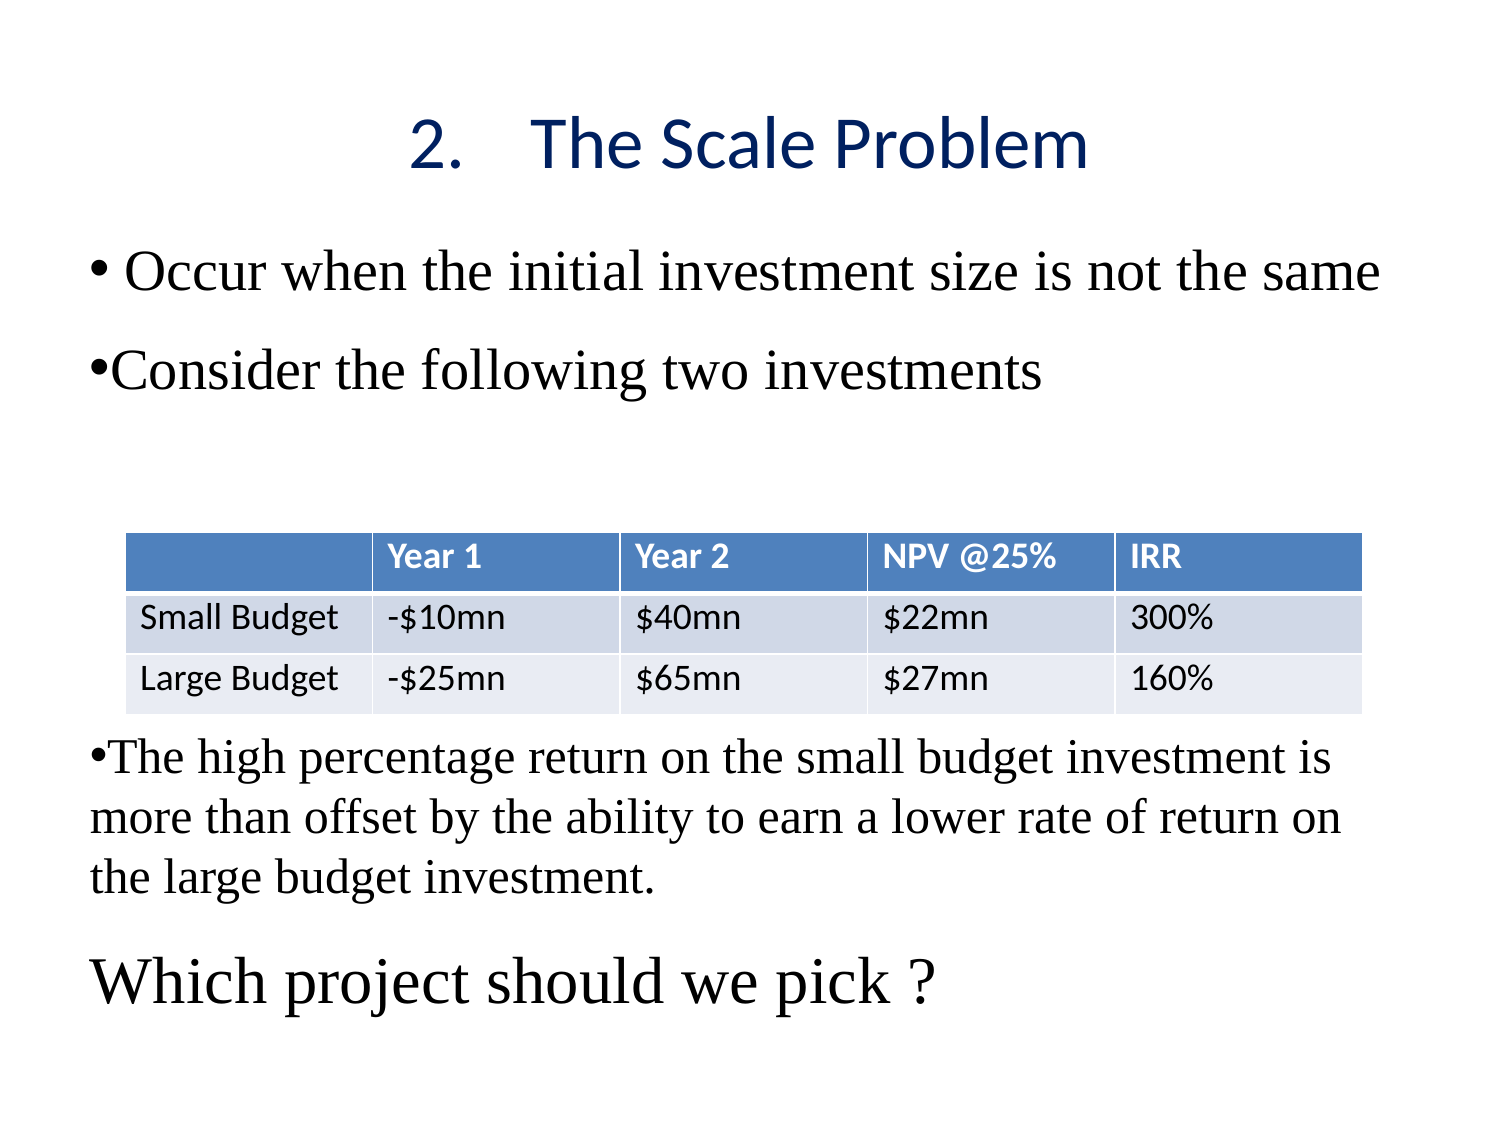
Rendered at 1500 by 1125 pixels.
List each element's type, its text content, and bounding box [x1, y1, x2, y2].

table_cell -$25mn [373, 655, 619, 714]
table_cell $40mn [621, 596, 867, 653]
table_cell 160% [1116, 655, 1362, 714]
table_cell 300% [1116, 596, 1362, 653]
table_header NPV @25% [868, 533, 1114, 591]
table_header Year 1 [373, 533, 619, 591]
text_box Occur when the initial investment size is not the same Consider the following two investments The high percentage return on the small budget investment is more than offset by the ability to earn a lower rate of return on the large budget investment. Which project should we pick ? [74, 224, 1425, 1050]
table_cell $22mn [868, 596, 1114, 653]
table_cell $27mn [868, 655, 1114, 714]
table_cell -$10mn [373, 596, 619, 653]
title The Scale Problem [75, 45, 1425, 224]
table_cell Small Budget [126, 596, 372, 653]
table_cell $65mn [621, 655, 867, 714]
table_header Year 2 [621, 533, 867, 591]
table_header IRR [1116, 533, 1362, 591]
table_header [126, 533, 372, 591]
table_cell Large Budget [126, 655, 372, 714]
